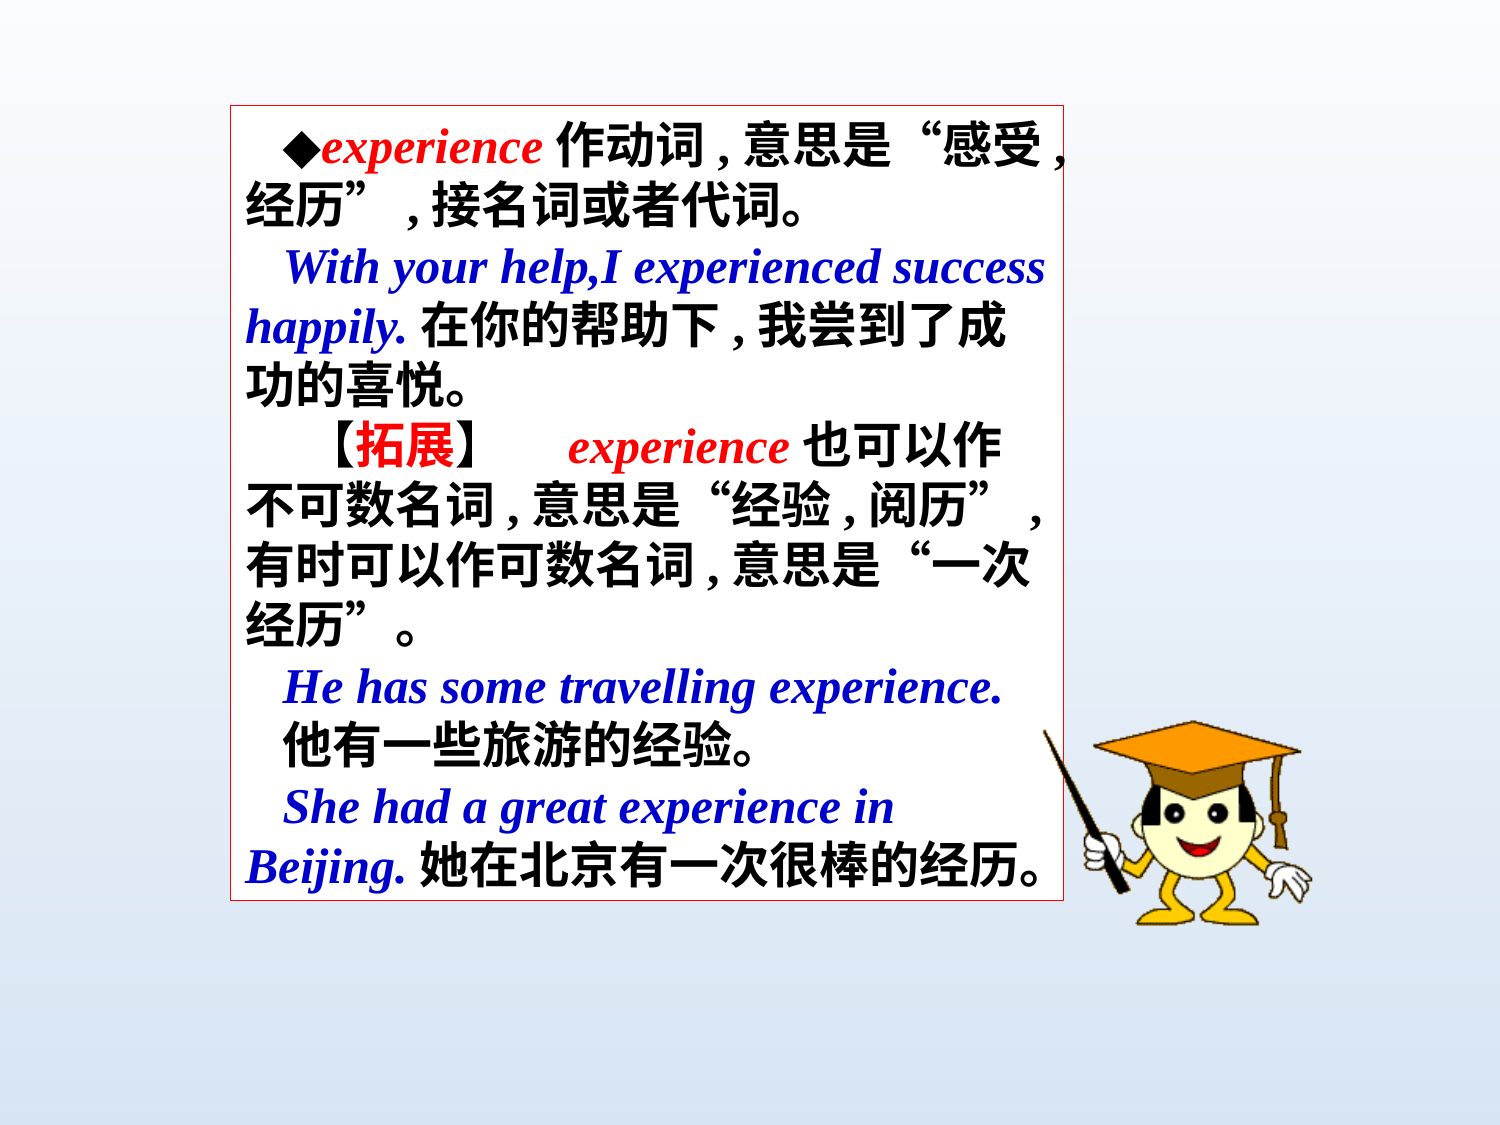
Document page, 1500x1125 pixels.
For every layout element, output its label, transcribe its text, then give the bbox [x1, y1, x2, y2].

text_box ◆experience作动词,意思是“感受,经历”,接名词或者代词。 With your help,I experienced success happily.在你的帮助下,我尝到了成功的喜悦。 【拓展】 experience也可以作不可数名词,意思是“经验,阅历”,有时可以作可数名词,意思是“一次经历”。 He has some travelling experience. 他有一些旅游的经验。 She had a great experience in Beijing.她在北京有一次很棒的经历。 [230, 105, 1064, 901]
picture [1022, 704, 1336, 940]
